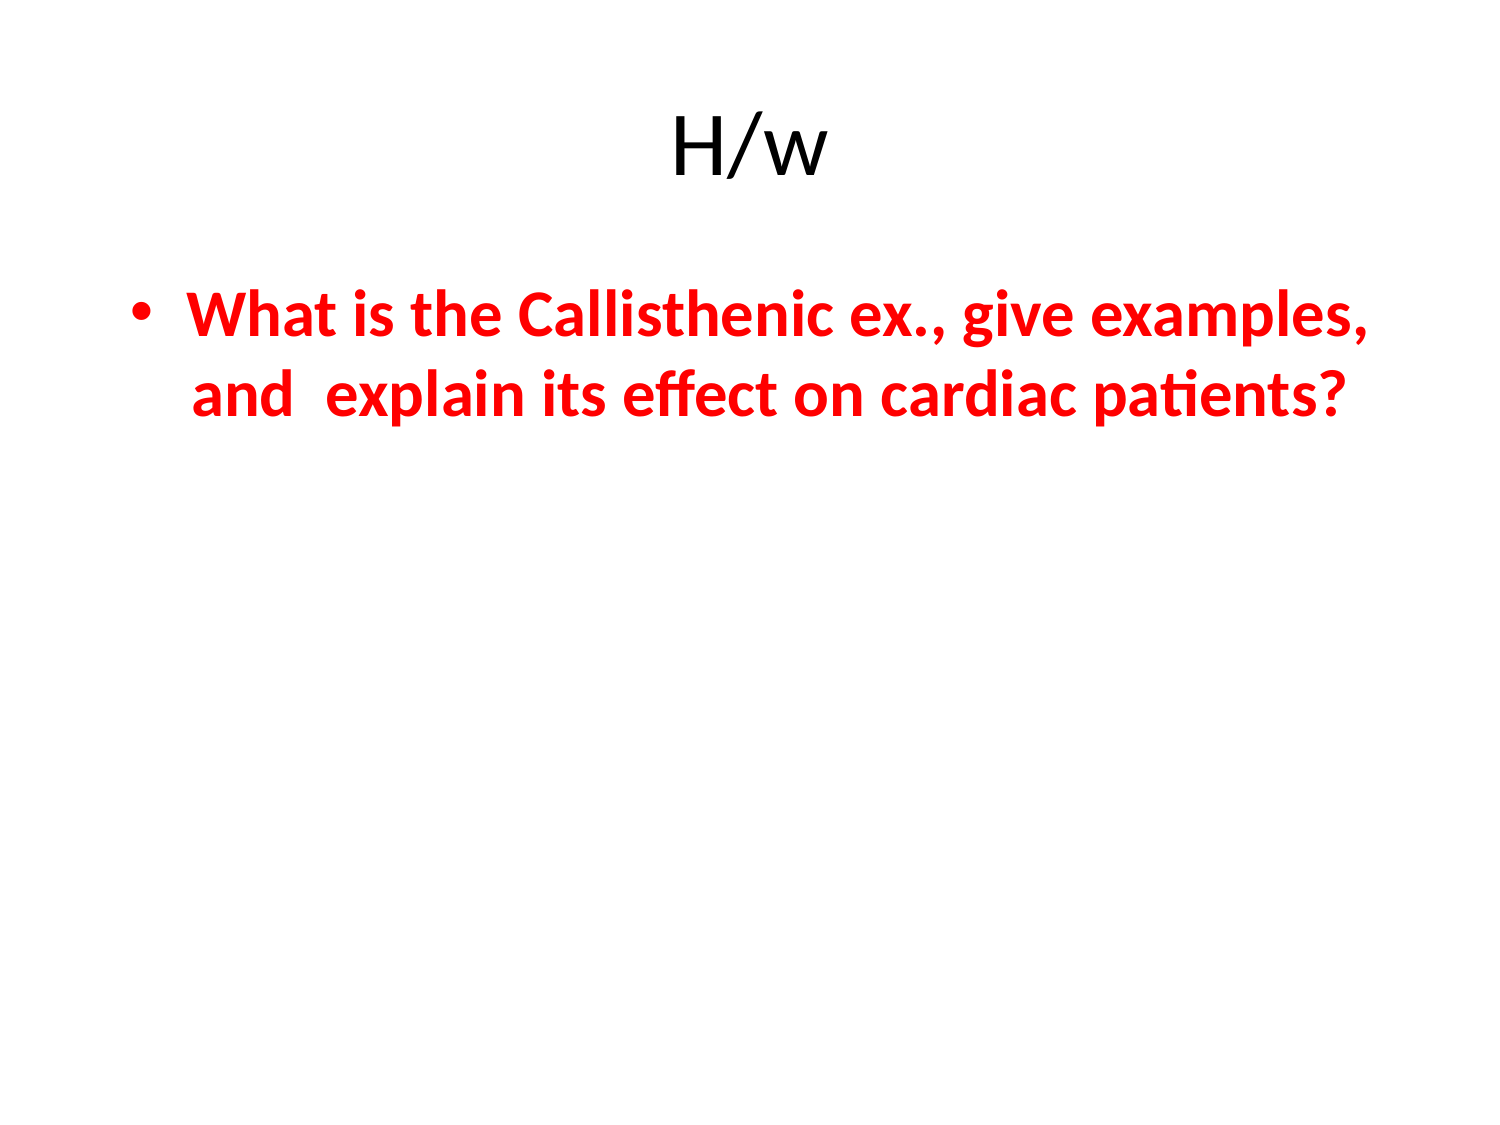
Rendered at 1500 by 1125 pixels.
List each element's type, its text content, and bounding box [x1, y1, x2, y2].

title H/w [75, 45, 1425, 233]
list What is the Callisthenic ex., give examples, and explain its effect on cardiac patients? [75, 262, 1425, 1005]
